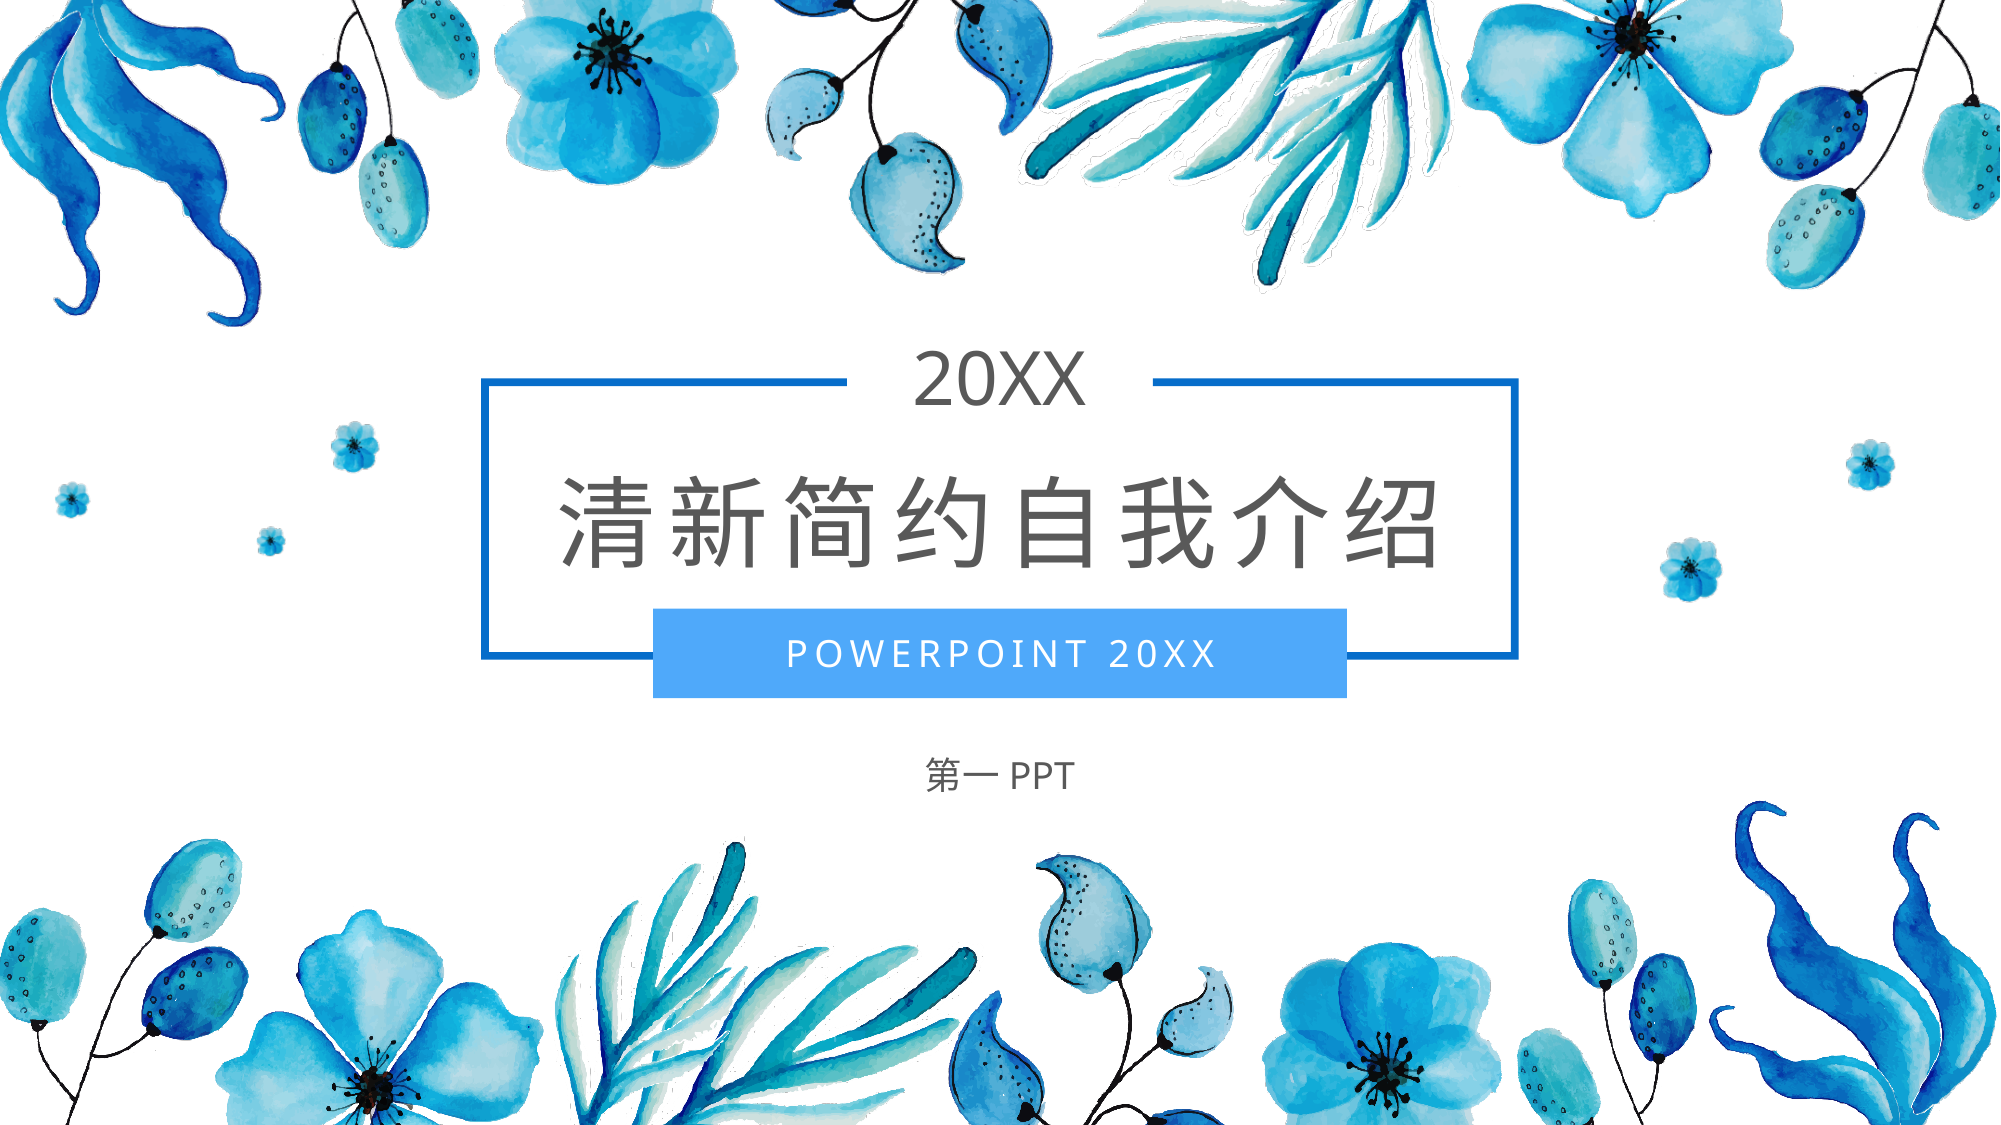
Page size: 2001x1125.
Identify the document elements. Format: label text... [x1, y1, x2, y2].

text_box [480, 377, 848, 661]
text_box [653, 608, 1347, 699]
text_box 20XX [898, 327, 1102, 429]
text_box 清新简约自我介绍 [541, 452, 1459, 588]
picture [1292, 26, 1298, 34]
text_box [1152, 377, 1520, 661]
picture [54, 477, 92, 522]
picture [256, 522, 287, 559]
picture [0, 800, 2000, 1125]
picture [594, 1100, 600, 1107]
picture [0, 0, 2000, 327]
text_box 第一PPT [910, 744, 1090, 800]
picture [1658, 528, 1726, 609]
picture [329, 414, 382, 478]
picture [1844, 432, 1898, 496]
